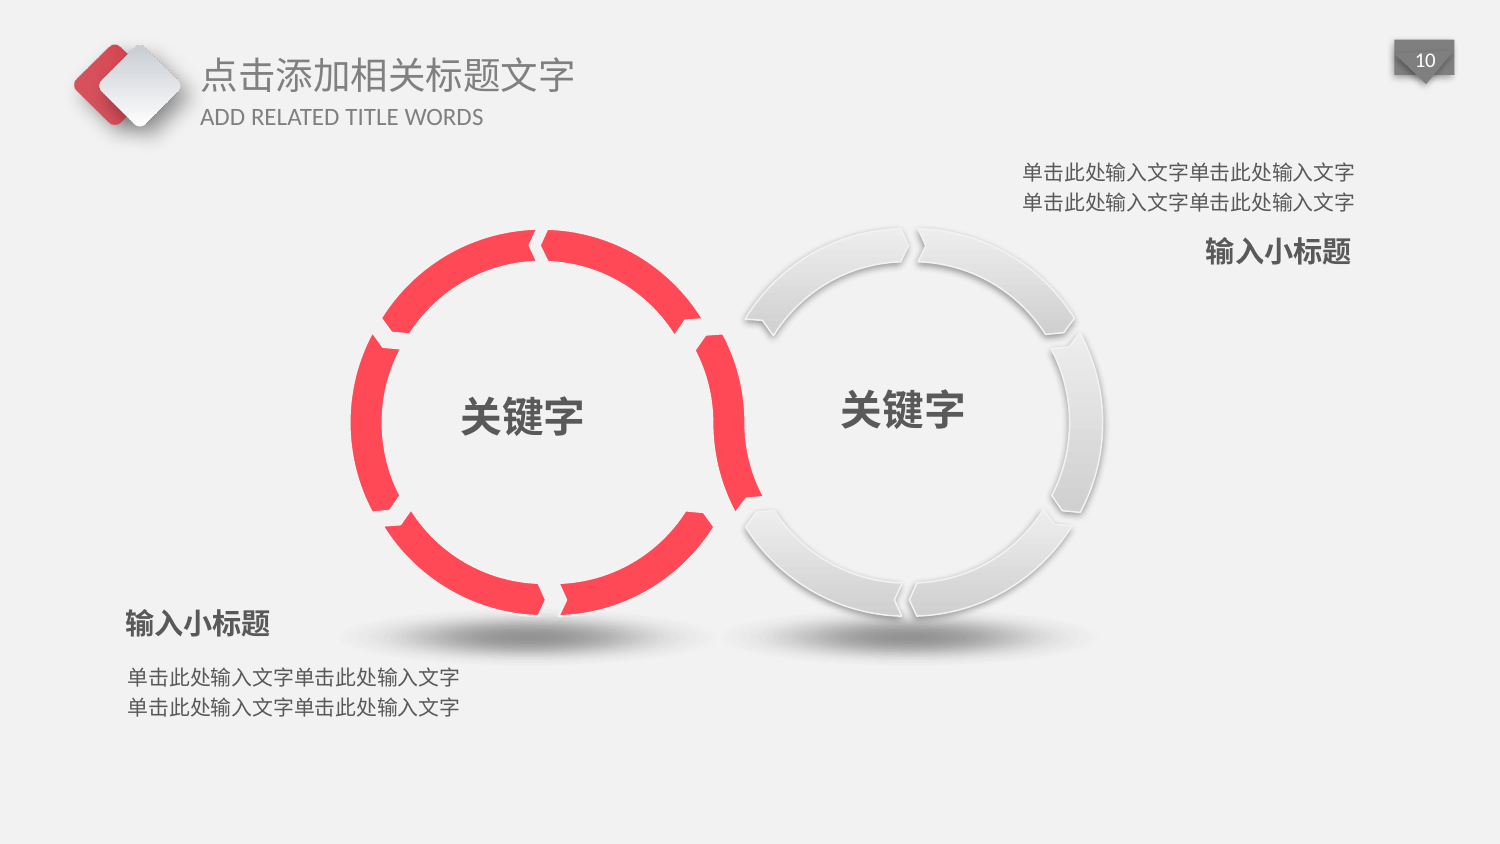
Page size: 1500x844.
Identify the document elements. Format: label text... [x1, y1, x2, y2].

text_box [539, 228, 703, 337]
picture [327, 606, 1108, 668]
text_box 单击此处输入文字单击此处输入文字 单击此处输入文字单击此处输入文字 [112, 651, 564, 727]
text_box [744, 228, 910, 337]
text_box [908, 508, 1073, 605]
text_box [1050, 331, 1104, 514]
text_box [558, 510, 715, 605]
text_box [382, 509, 547, 605]
text_box [744, 509, 903, 605]
text_box [917, 227, 1076, 336]
text_box 关键字 [740, 376, 1066, 441]
text_box [380, 228, 538, 335]
text_box [349, 332, 402, 513]
picture [89, 35, 190, 136]
text_box 输入小标题 [980, 221, 1353, 275]
text_box 单击此处输入文字单击此处输入文字 单击此处输入文字单击此处输入文字 [922, 146, 1370, 222]
text_box 关键字 [360, 383, 686, 449]
text_box [694, 333, 765, 514]
text_box 输入小标题 [125, 592, 498, 646]
